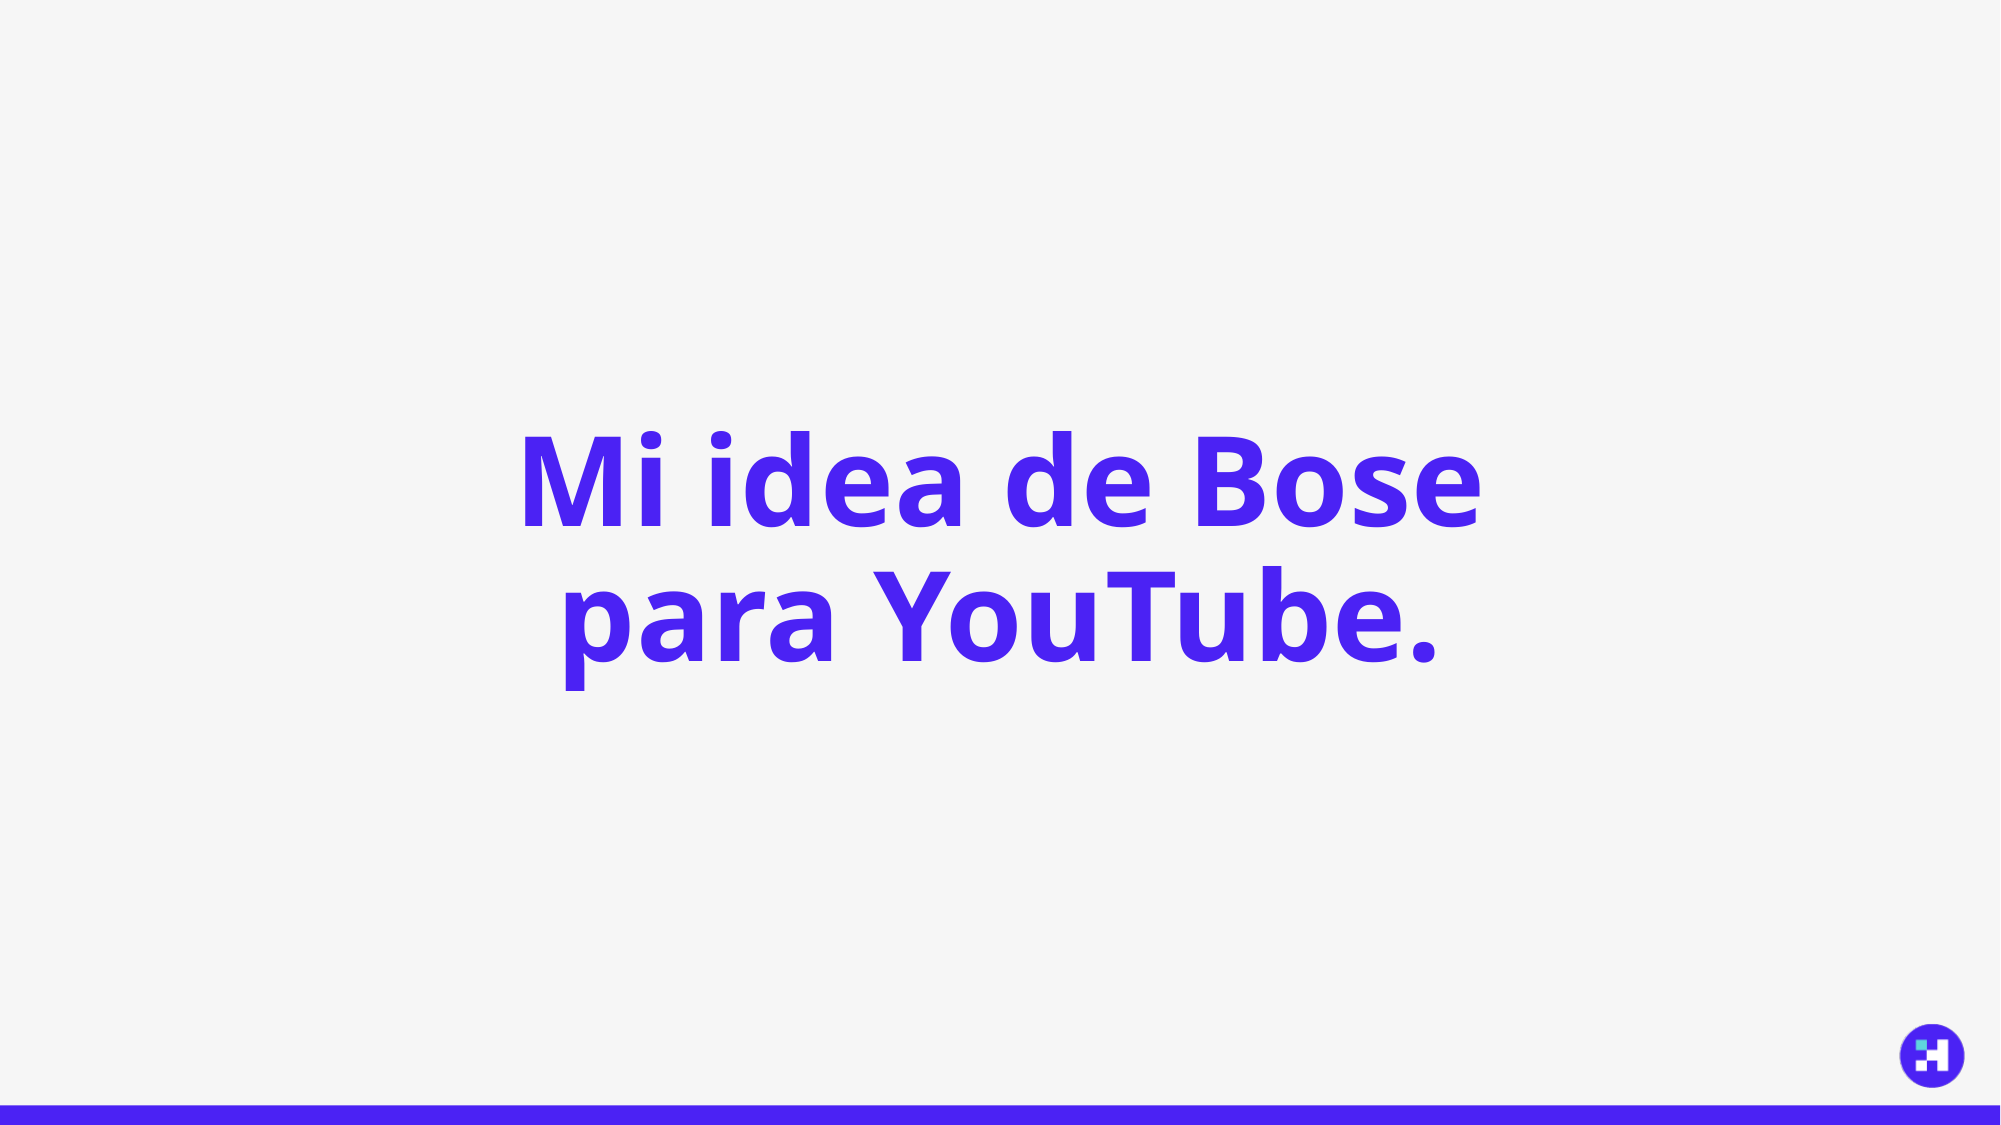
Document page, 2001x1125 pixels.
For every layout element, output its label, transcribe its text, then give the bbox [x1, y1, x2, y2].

text_box Mi idea de Bose para YouTube. [457, 403, 1542, 722]
picture [1887, 1015, 1974, 1095]
